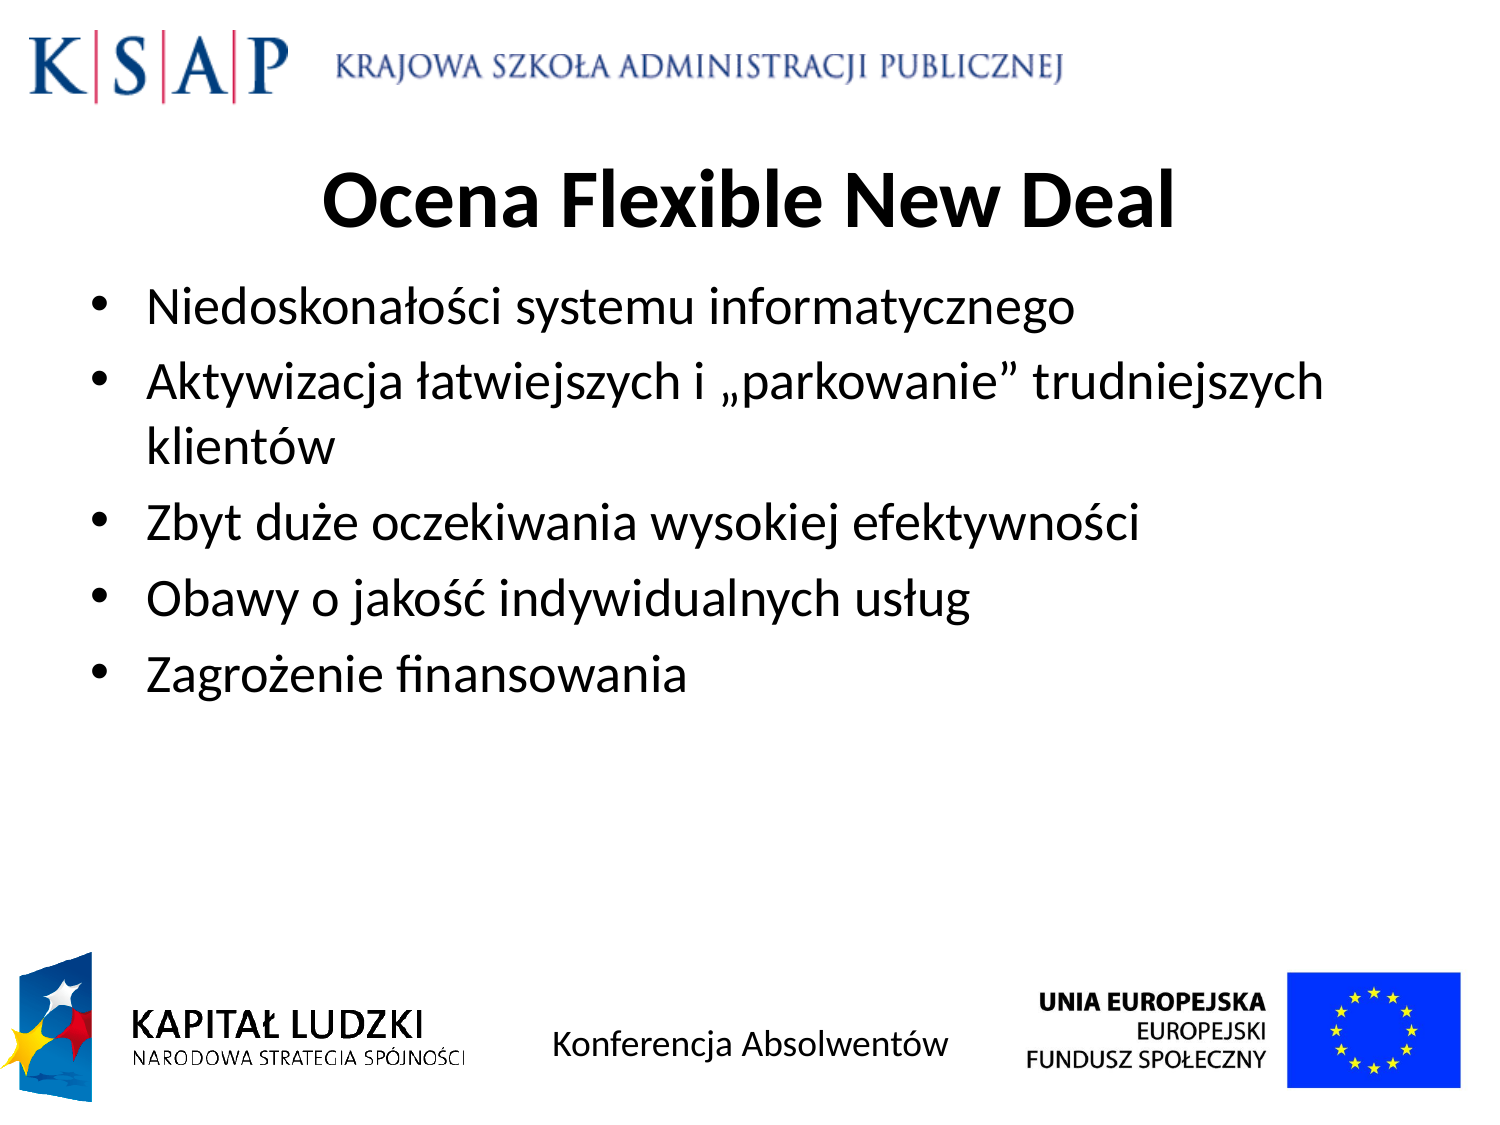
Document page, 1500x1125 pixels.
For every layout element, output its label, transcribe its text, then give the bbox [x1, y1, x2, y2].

picture [29, 30, 288, 110]
picture [0, 951, 464, 1102]
text_box Konferencja Absolwentów [537, 1011, 980, 1072]
title Ocena Flexible New Deal [74, 44, 1426, 233]
picture [336, 54, 1064, 85]
list Niedoskonałości systemu informatycznego Aktywizacja łatwiejszych i „parkowanie” trudniejszych klientów Zbyt duże oczekiwania wysokiej efektywności Obawy o jakość indywidualnych usług Zagrożenie finansowania [74, 262, 1426, 1006]
picture [985, 935, 1500, 1125]
